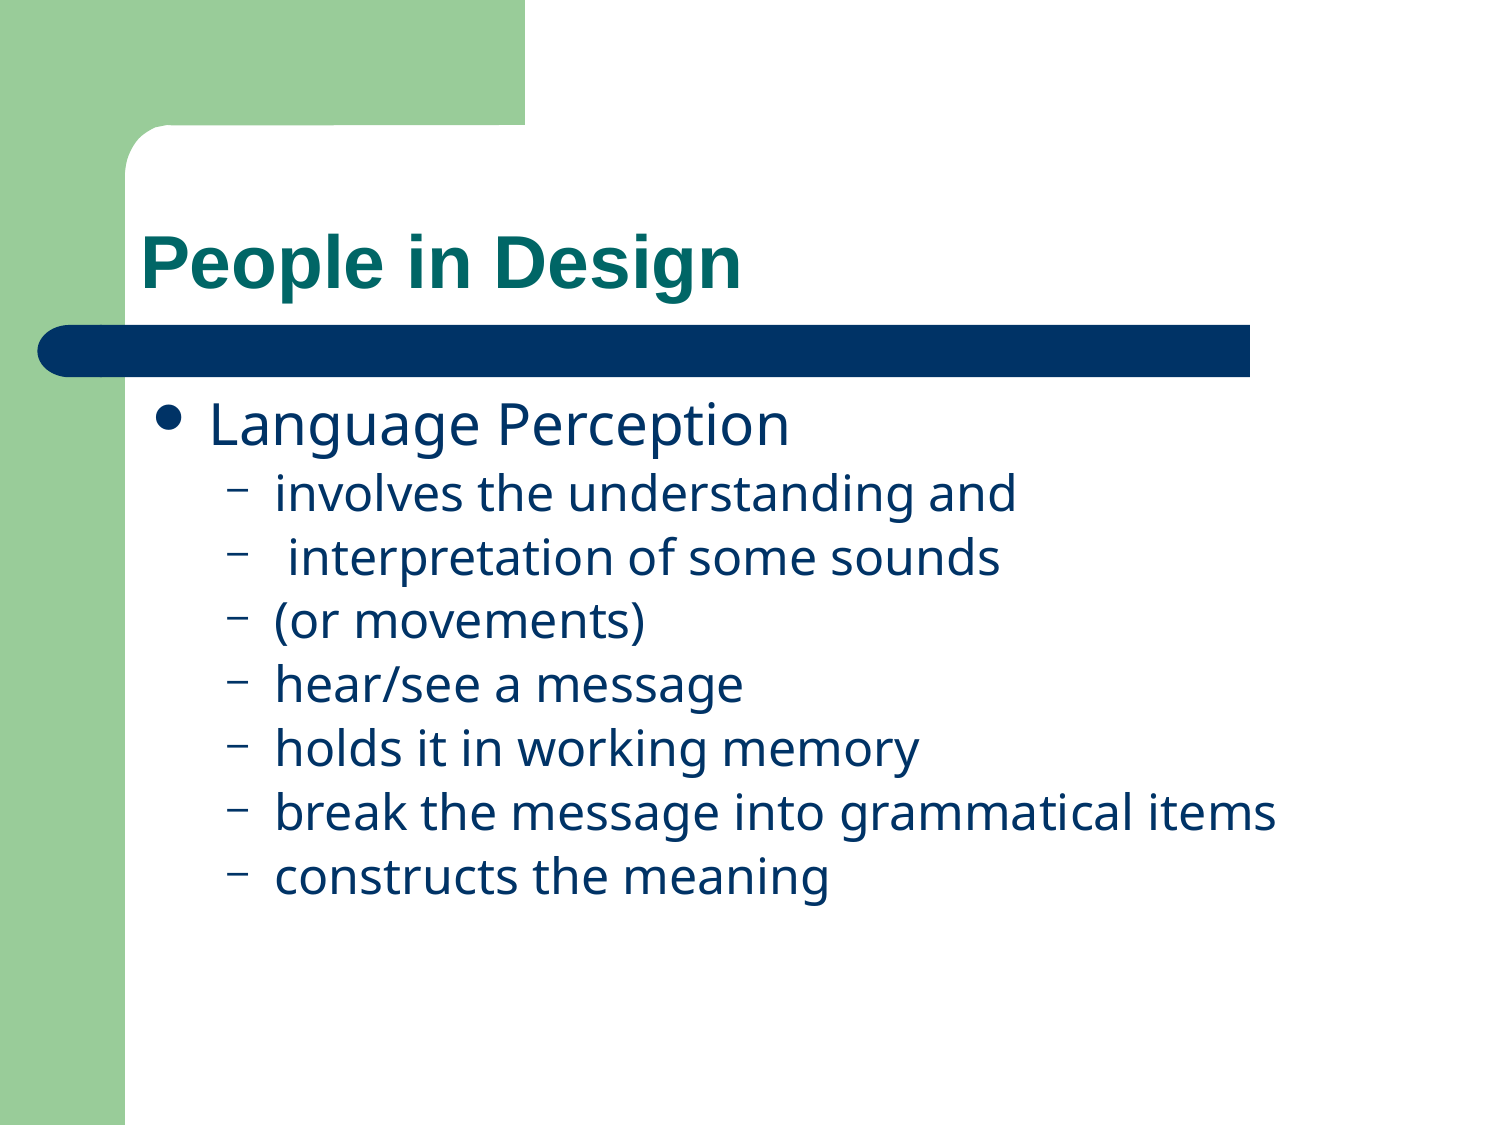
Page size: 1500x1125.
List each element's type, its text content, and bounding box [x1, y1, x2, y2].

title People in Design [124, 124, 1426, 313]
list Language Perception involves the understanding and interpretation of some sounds (or movements) hear/see a message holds it in working memory break the message into grammatical items constructs the meaning [137, 387, 1400, 999]
